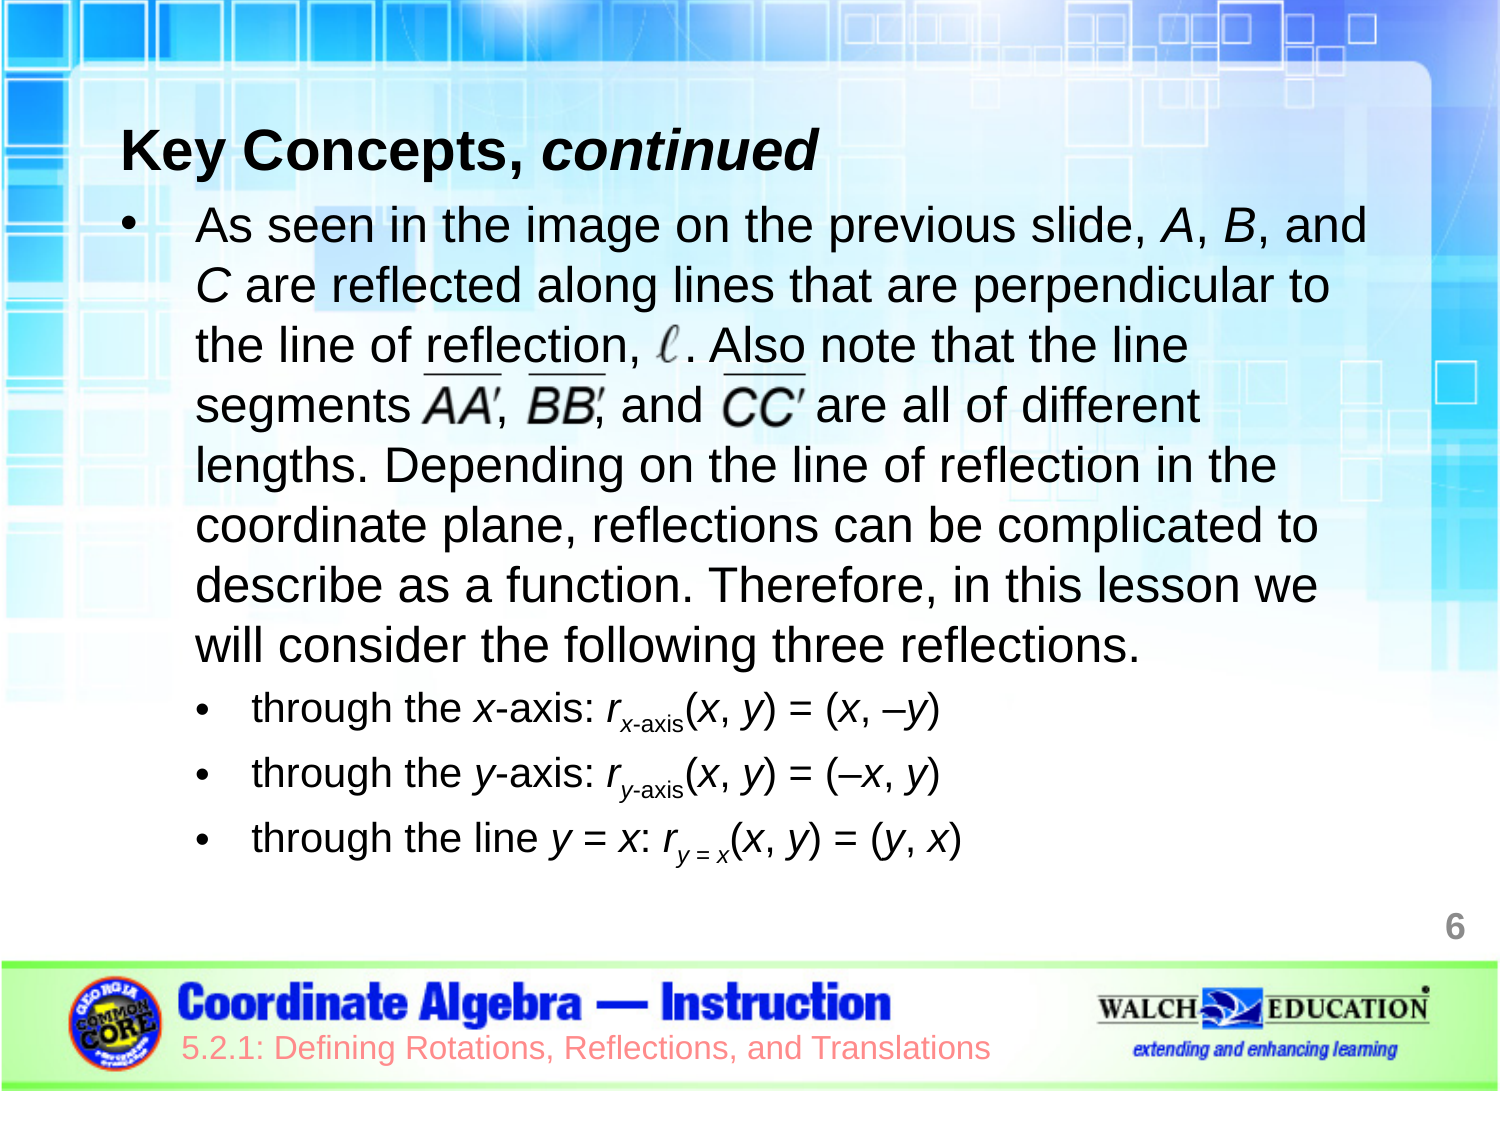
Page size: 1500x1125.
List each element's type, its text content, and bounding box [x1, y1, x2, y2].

picture [1, 0, 1500, 1091]
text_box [653, 320, 681, 365]
subtitle Key Concepts, continued As seen in the image on the previous slide, A, B, and C are reflected along lines that are perpendicular to the line of reflection, . Also note that the line segments , , and are all of different lengths. Depending on the line of reflection in the coordinate plane, reflections can be complicated to describe as a function. Therefore, in this lesson we will consider the following three reflections. through the x-axis: rx-axis(x, y) = (x, –y) through the y-axis: ry-axis(x, y) = (–x, y) through the line y = x: ry = x(x, y) = (y, x) [105, 105, 1394, 925]
slide_number 6 [1361, 901, 1481, 949]
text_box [719, 368, 808, 430]
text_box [524, 368, 609, 428]
footer 5.2.1: Defining Rotations, Reflections, and Translations [166, 1024, 1080, 1069]
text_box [419, 368, 504, 428]
